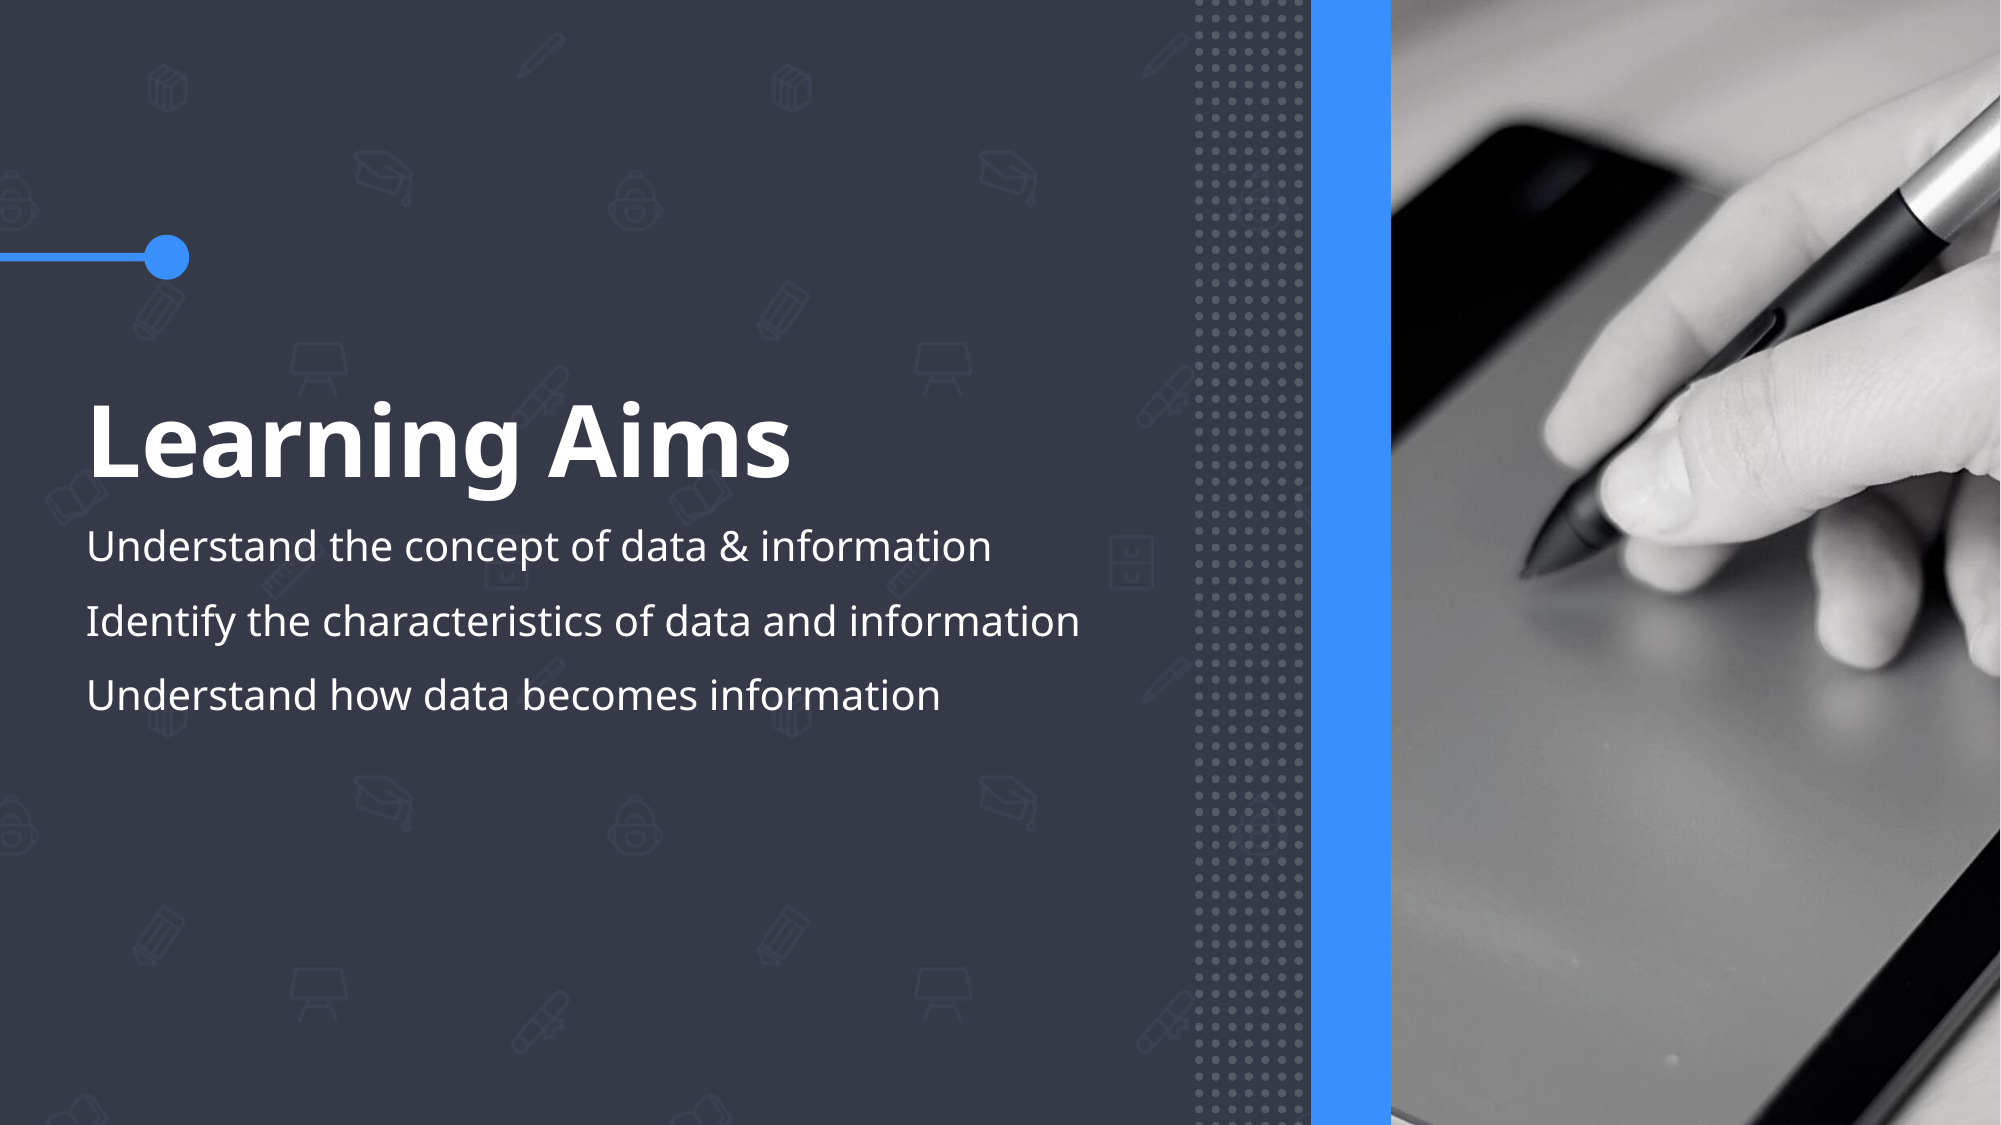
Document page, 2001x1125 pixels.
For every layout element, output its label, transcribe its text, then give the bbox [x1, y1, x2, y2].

list Understand the concept of data & information Identify the characteristics of data and information Understand how data becomes information [70, 518, 1183, 1090]
picture [1391, 0, 2001, 1125]
title Learning Aims [70, 279, 1183, 505]
picture [0, 0, 1311, 1125]
